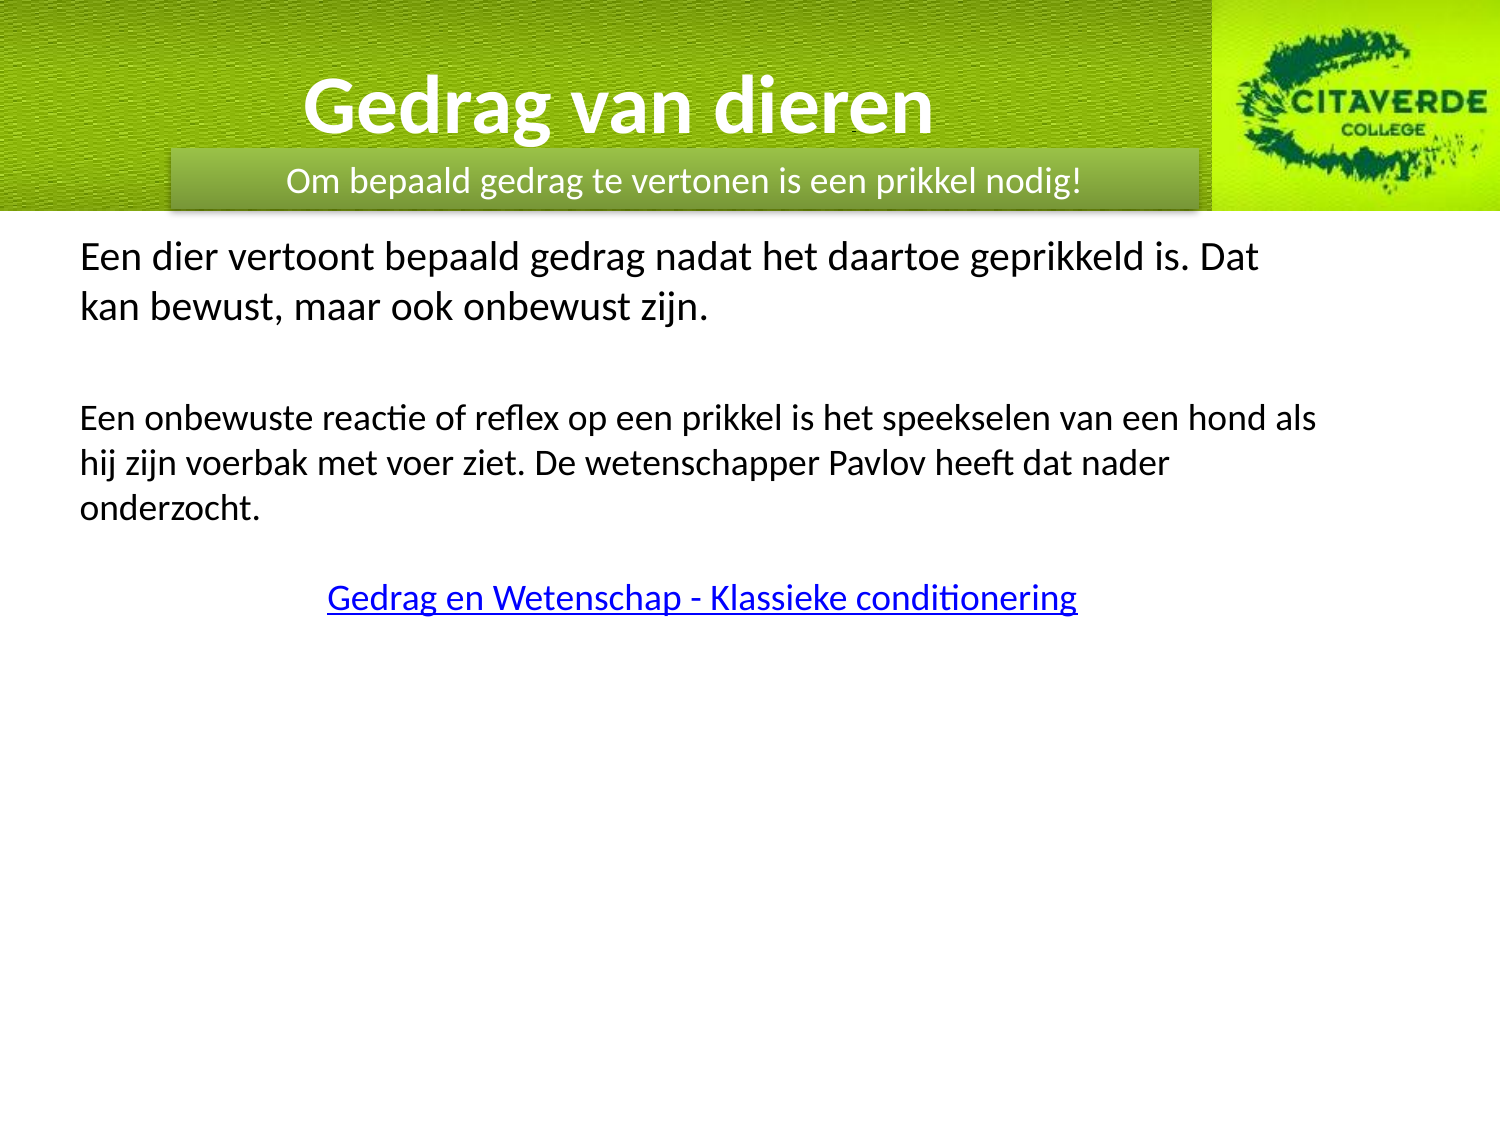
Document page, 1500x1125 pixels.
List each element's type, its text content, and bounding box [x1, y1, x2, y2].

text_box Een onbewuste reactie of reflex op een prikkel is het speekselen van een hond als hij zijn voerbak met voer ziet. De wetenschapper Pavlov heeft dat nader onderzocht. Gedrag en Wetenschap - Klassieke conditionering [64, 385, 1341, 625]
title Een dier vertoont bepaald gedrag nadat het daartoe geprikkeld is. Dat kan bewust, maar ook onbewust zijn. [64, 231, 1340, 327]
picture [0, 0, 1500, 212]
